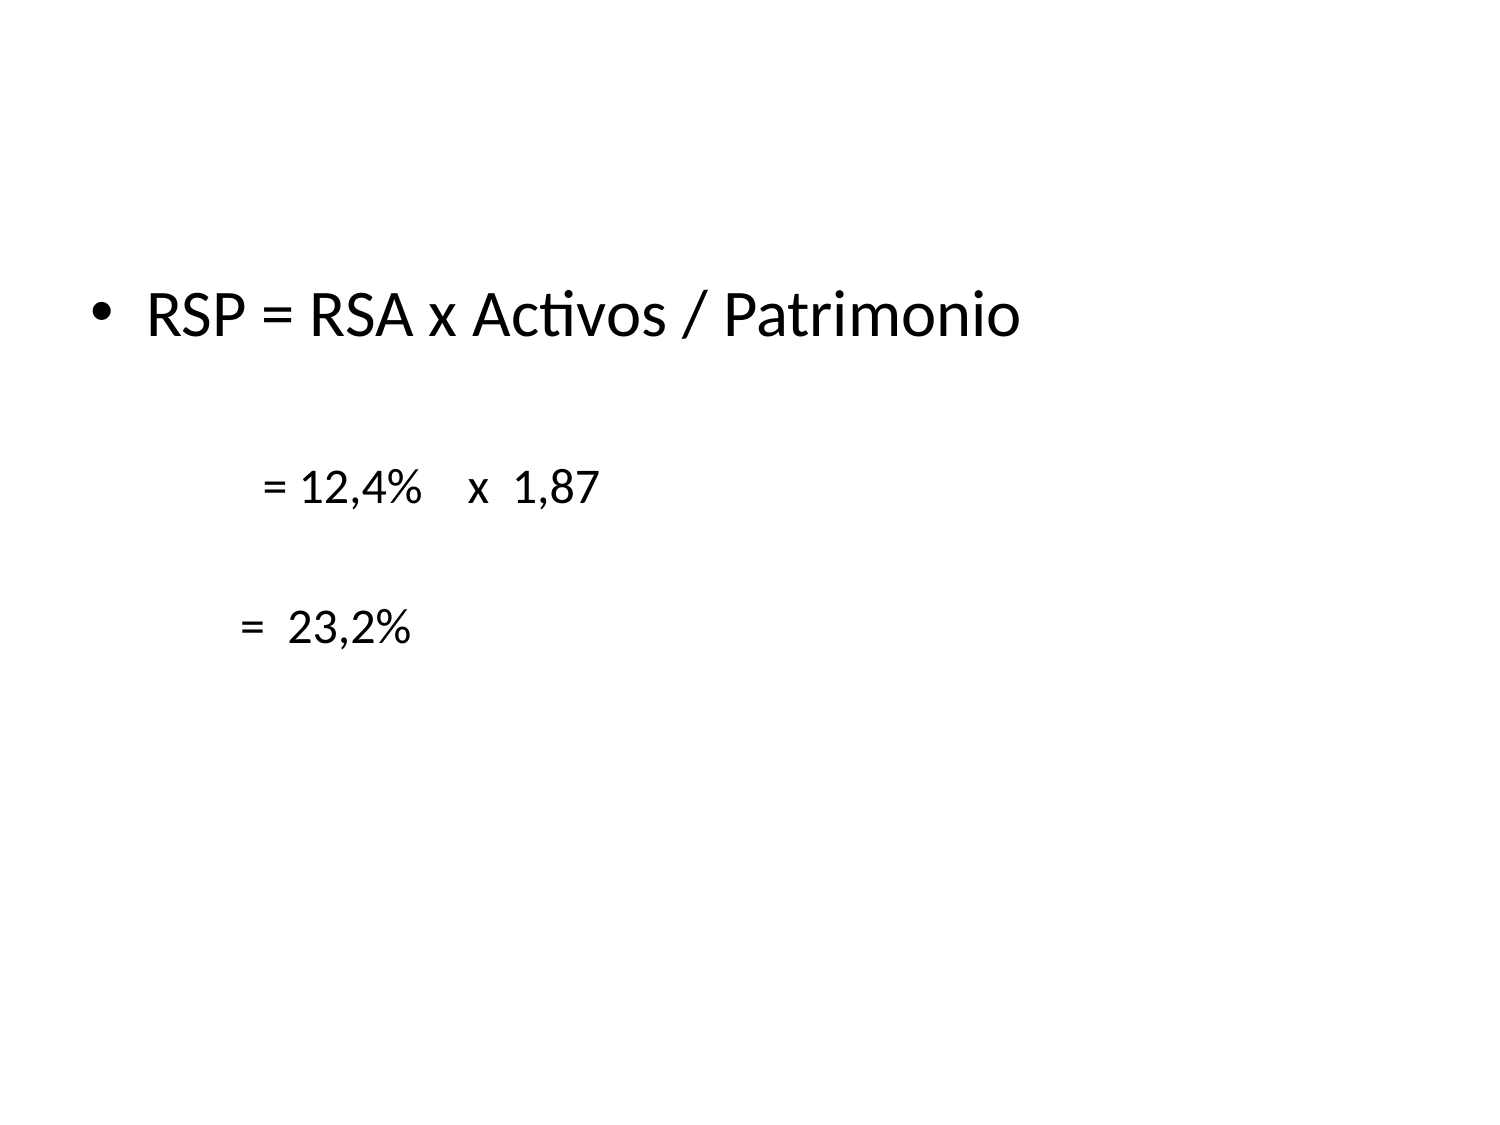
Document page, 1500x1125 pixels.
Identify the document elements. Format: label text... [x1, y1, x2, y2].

list RSP = RSA x Activos / Patrimonio = 12,4% x 1,87 = 23,2% [75, 262, 1425, 1005]
